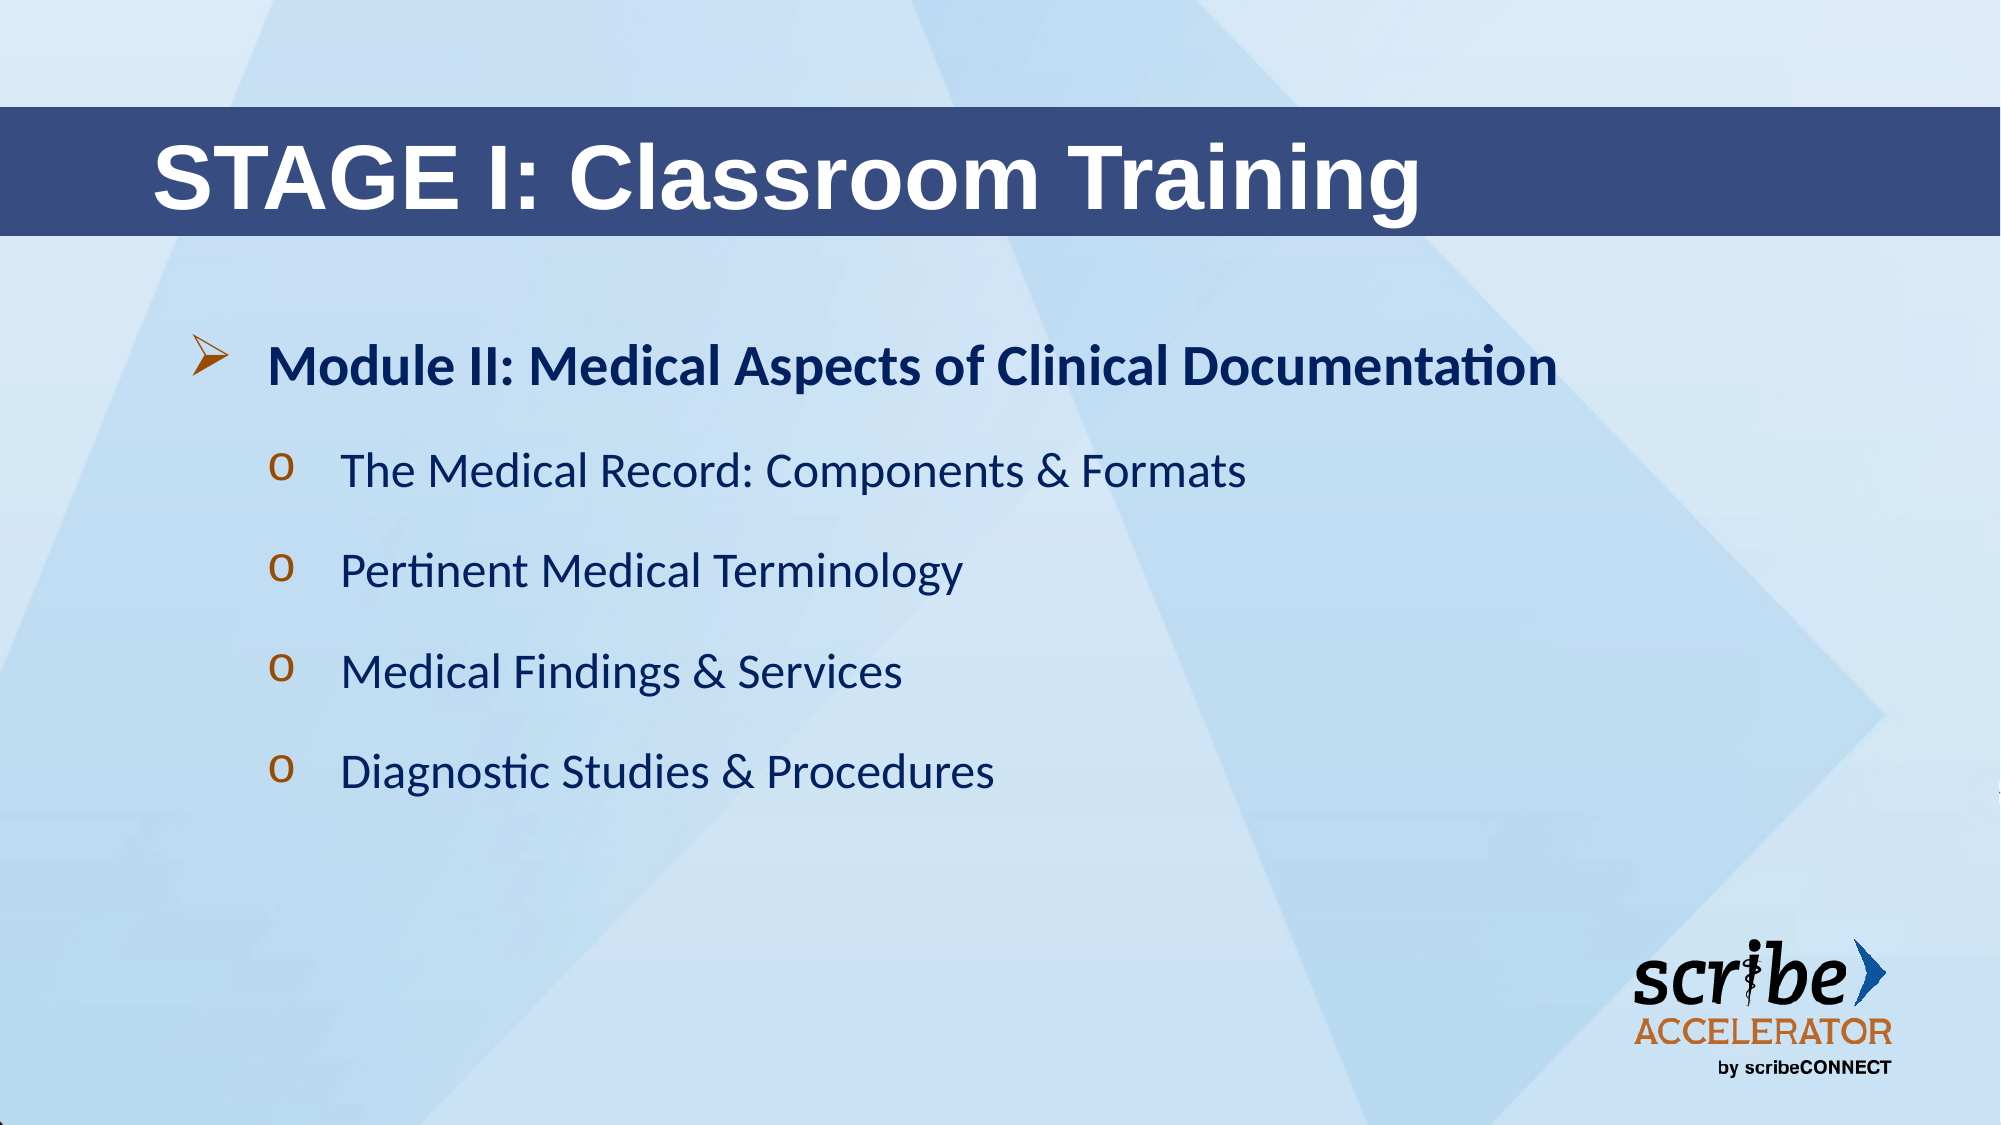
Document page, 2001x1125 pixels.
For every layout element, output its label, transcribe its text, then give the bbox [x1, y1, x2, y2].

list Module II: Medical Aspects of Clinical Documentation The Medical Record: Components & Formats Pertinent Medical Terminology Medical Findings & Services Diagnostic Studies & Procedures [164, 289, 1836, 992]
text_box [1759, 956, 2000, 1125]
title STAGE I: Classroom Training [137, 70, 1863, 289]
picture [0, 236, 2001, 1125]
picture [0, 0, 2001, 107]
